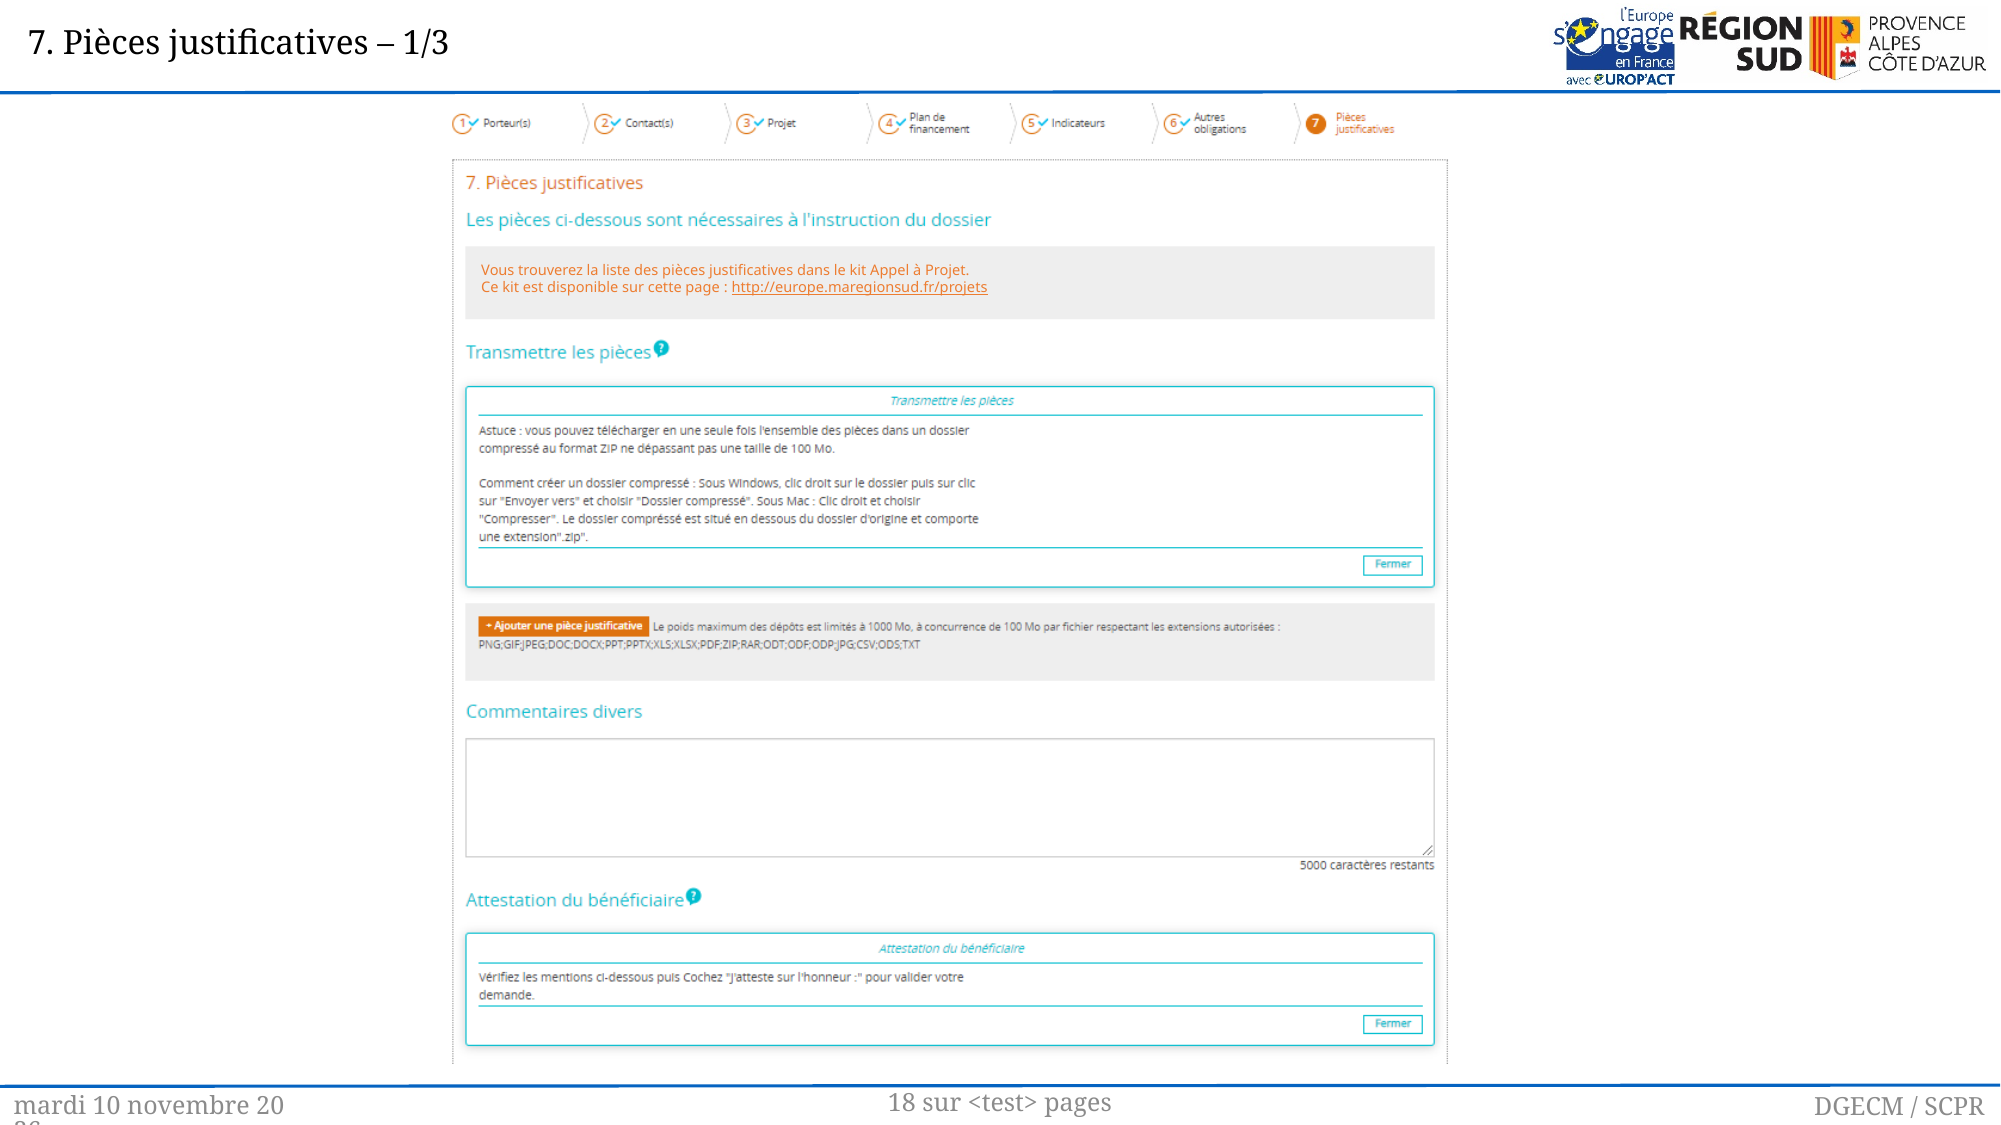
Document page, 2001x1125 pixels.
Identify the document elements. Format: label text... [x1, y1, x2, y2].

title 7. Pièces justificatives – 1/3 [12, 17, 1550, 71]
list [444, 102, 1454, 1064]
picture [1549, 3, 1988, 89]
